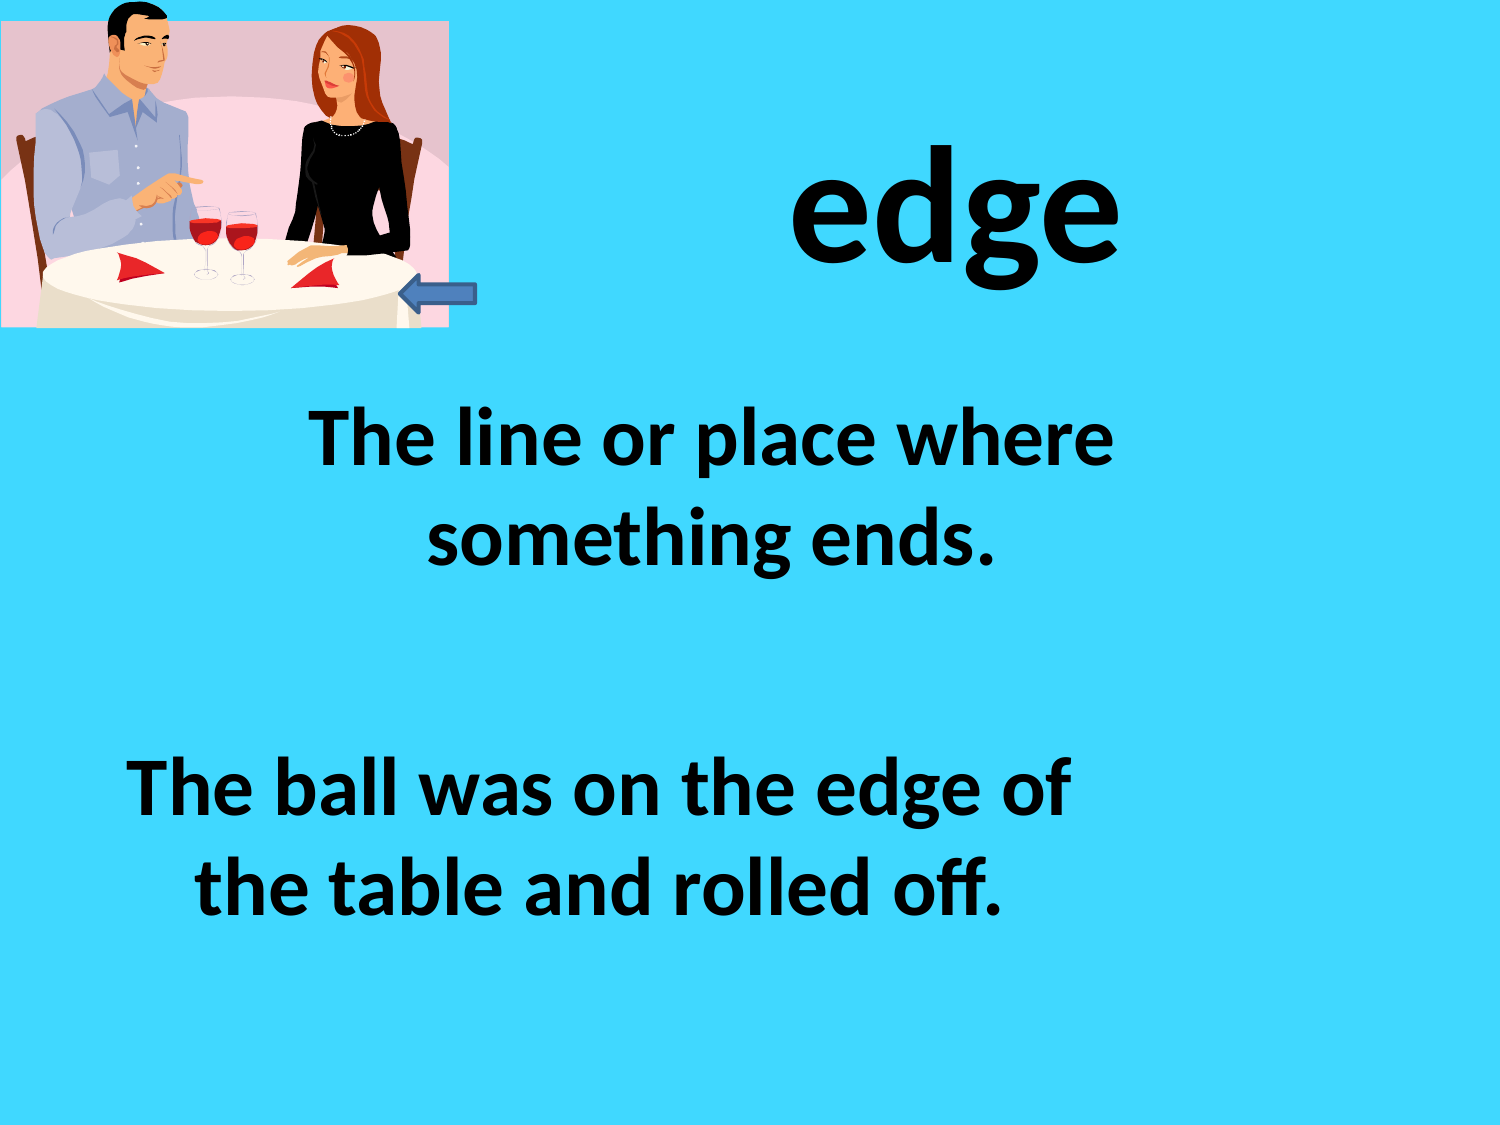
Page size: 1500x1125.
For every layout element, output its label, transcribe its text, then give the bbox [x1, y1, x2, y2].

text_box The ball was on the edge of the table and rolled off. [74, 724, 1125, 1013]
text_box [454, 282, 478, 306]
picture [0, 0, 451, 330]
subtitle The line or place where something ends. [187, 375, 1238, 663]
title edge [537, 75, 1375, 317]
